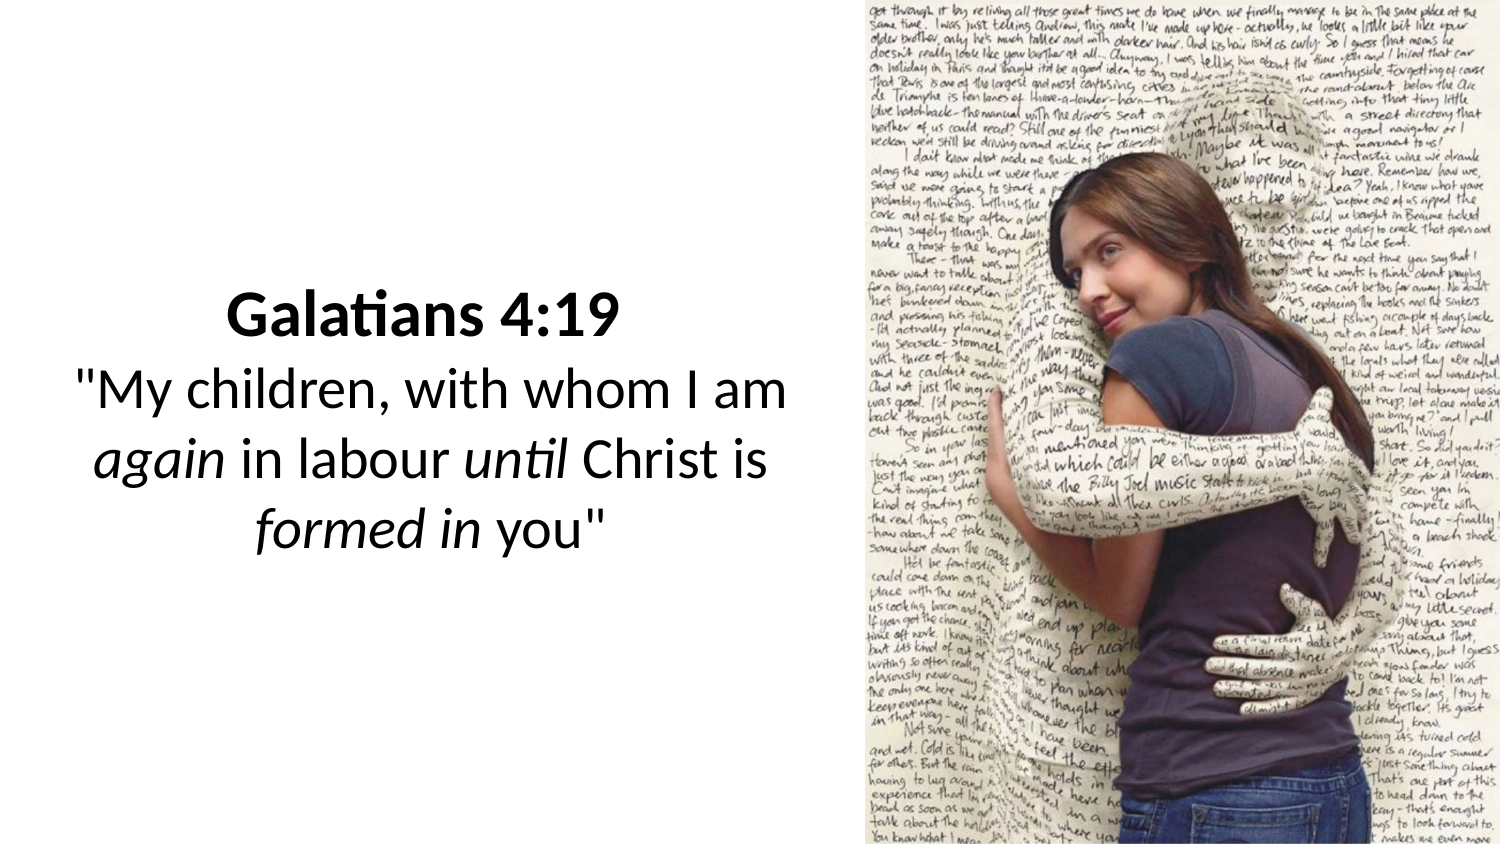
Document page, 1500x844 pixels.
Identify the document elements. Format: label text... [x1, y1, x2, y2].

text_box Galatians 4:19 "My children, with whom I am again in labour until Christ is formed in you" [5, 262, 857, 568]
picture [864, 0, 1500, 844]
